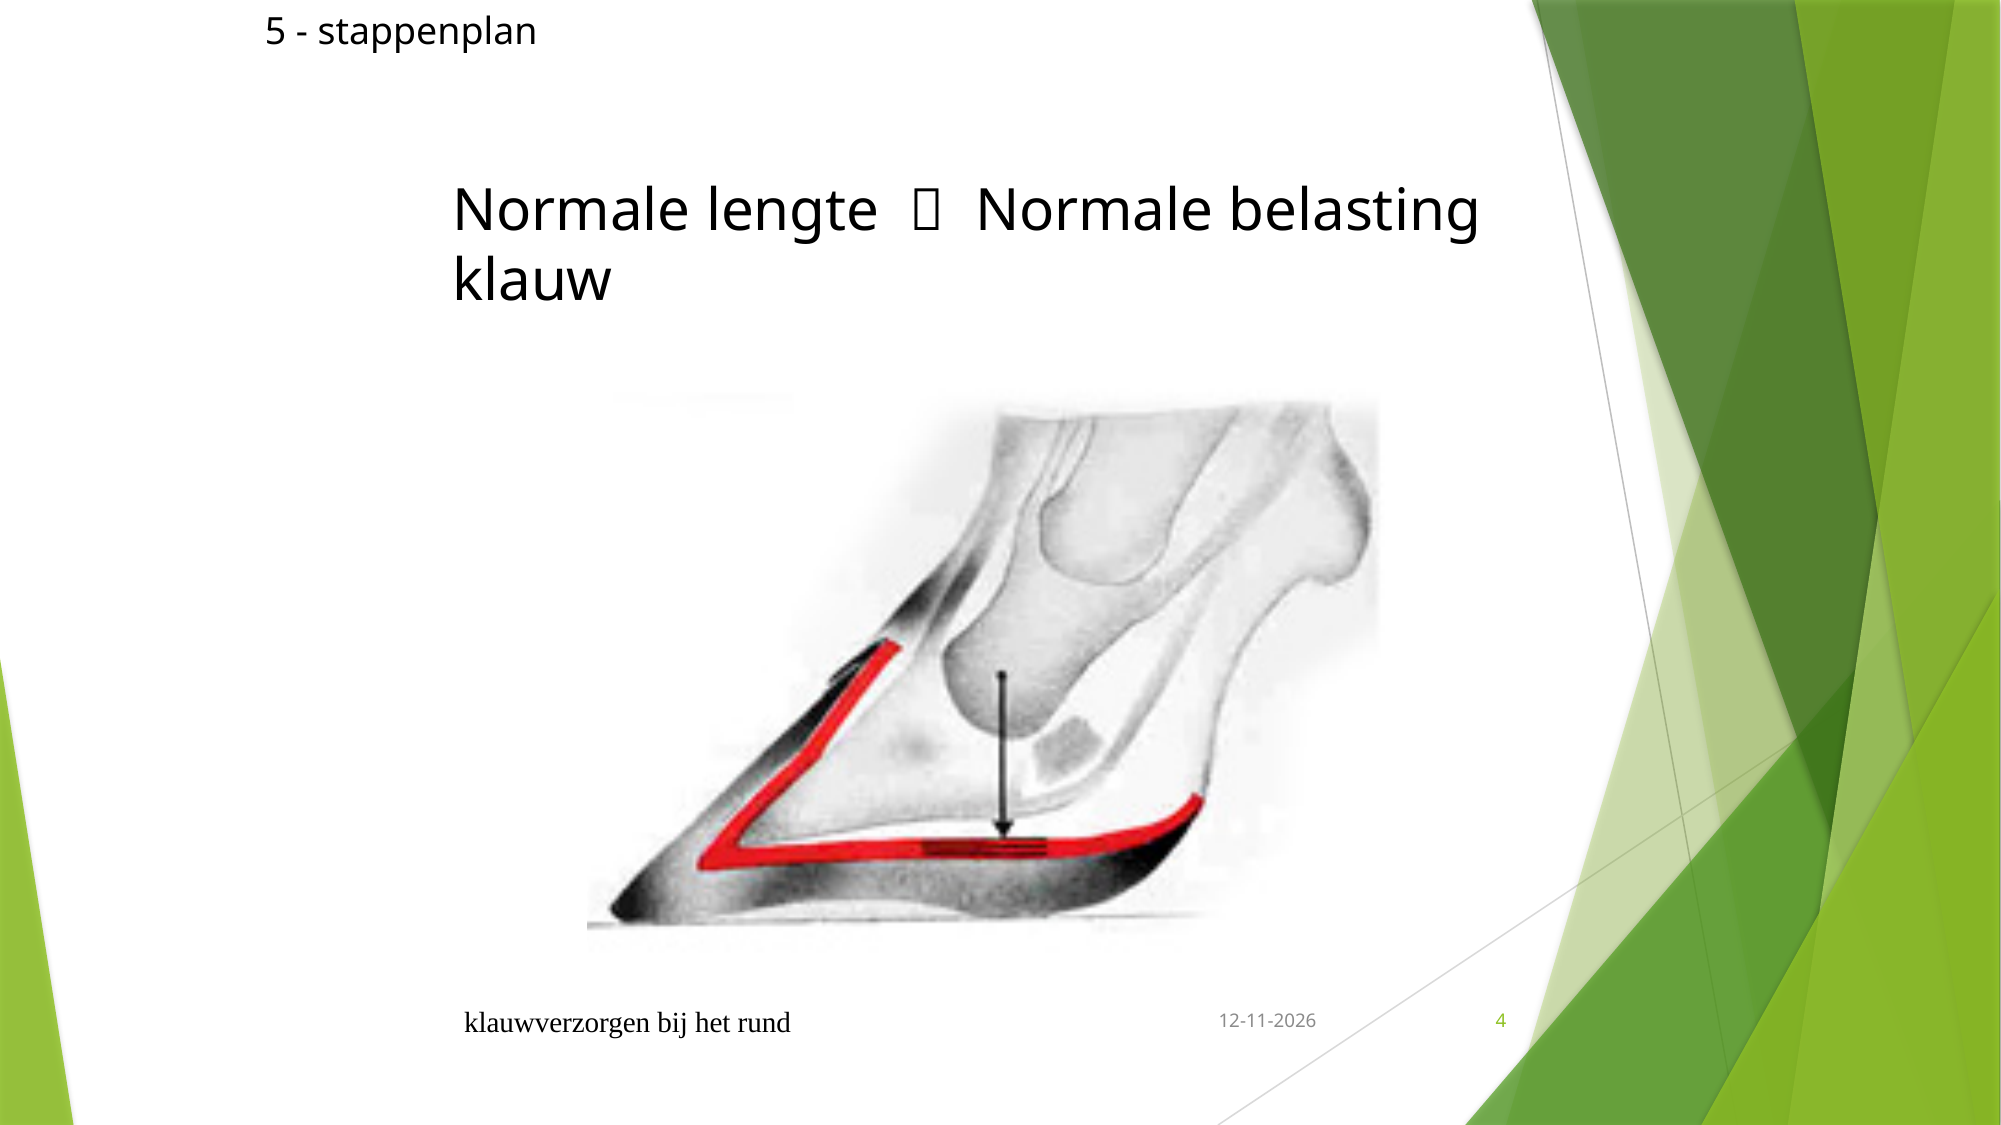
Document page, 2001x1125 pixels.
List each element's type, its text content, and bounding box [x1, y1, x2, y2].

footer klauwverzorgen bij het rund [111, 991, 1145, 1051]
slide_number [1181, 991, 1332, 1051]
text_box 5 - stappenplan [249, 0, 875, 60]
picture [586, 361, 1388, 964]
slide_number 4 [1409, 991, 1522, 1051]
text_box Normale lengte  Normale belasting klauw [437, 164, 1600, 320]
